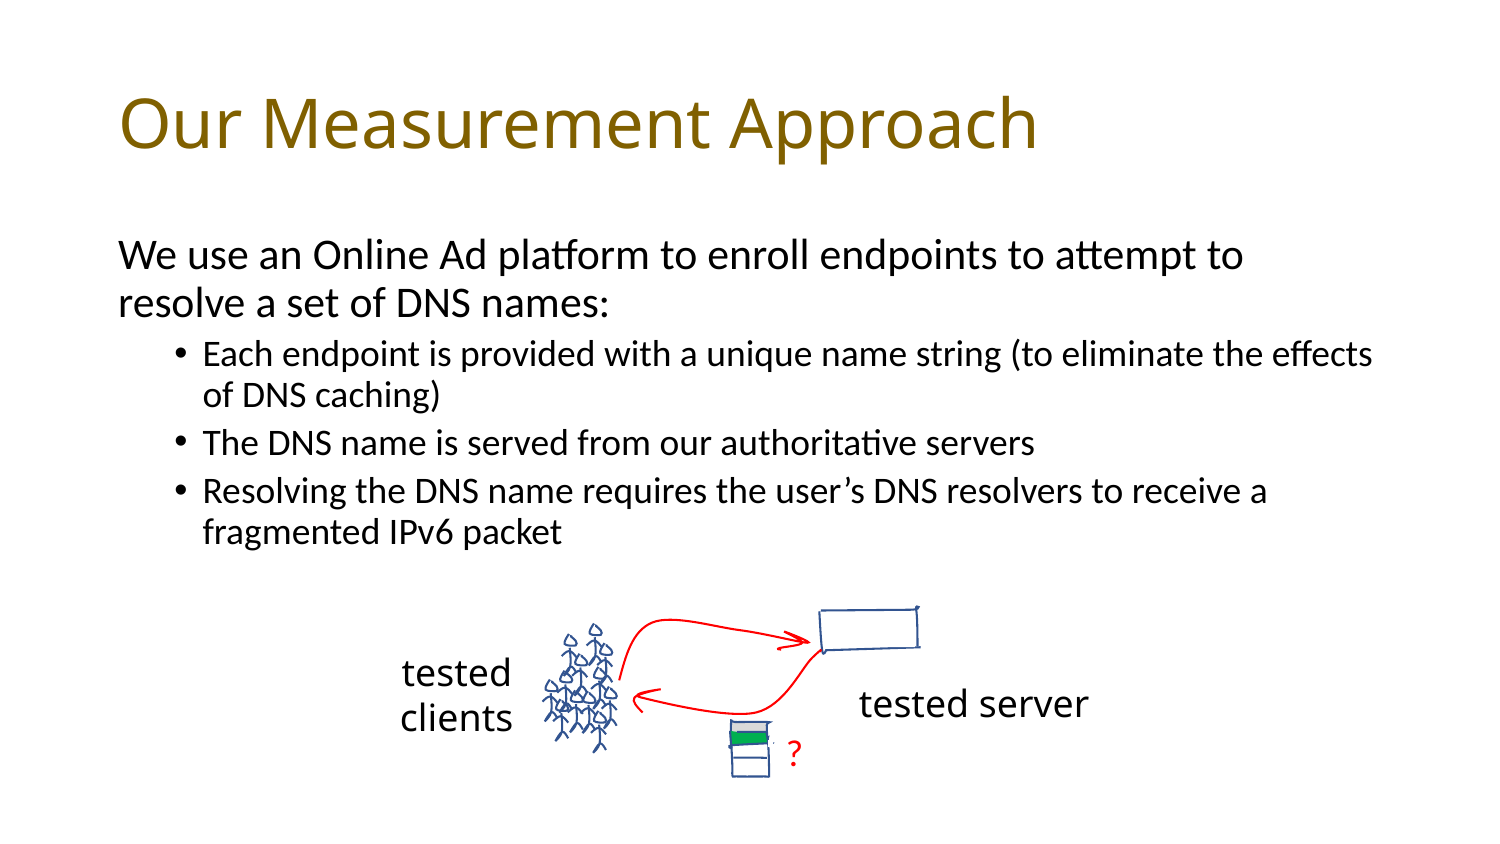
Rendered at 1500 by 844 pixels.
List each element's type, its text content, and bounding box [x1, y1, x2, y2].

list We use an Online Ad platform to enroll endpoints to attempt to resolve a set of DNS names: Each endpoint is provided with a unique name string (to eliminate the effects of DNS caching) The DNS name is served from our authoritative servers Resolving the DNS name requires the user’s DNS resolvers to receive a fragmented IPv6 packet [103, 224, 1397, 760]
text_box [601, 686, 617, 729]
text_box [553, 699, 569, 742]
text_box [561, 633, 577, 670]
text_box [590, 666, 601, 709]
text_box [572, 653, 588, 691]
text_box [567, 690, 583, 733]
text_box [819, 606, 921, 654]
text_box [632, 650, 819, 715]
title Our Measurement Approach [103, 44, 1397, 208]
text_box [618, 618, 811, 681]
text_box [580, 691, 596, 734]
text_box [729, 719, 773, 777]
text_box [557, 670, 573, 699]
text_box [586, 623, 602, 666]
text_box ? [771, 721, 819, 782]
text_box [597, 643, 613, 686]
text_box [590, 710, 606, 753]
text_box tested server [844, 672, 1105, 733]
text_box tested clients [375, 642, 539, 747]
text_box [542, 679, 558, 722]
